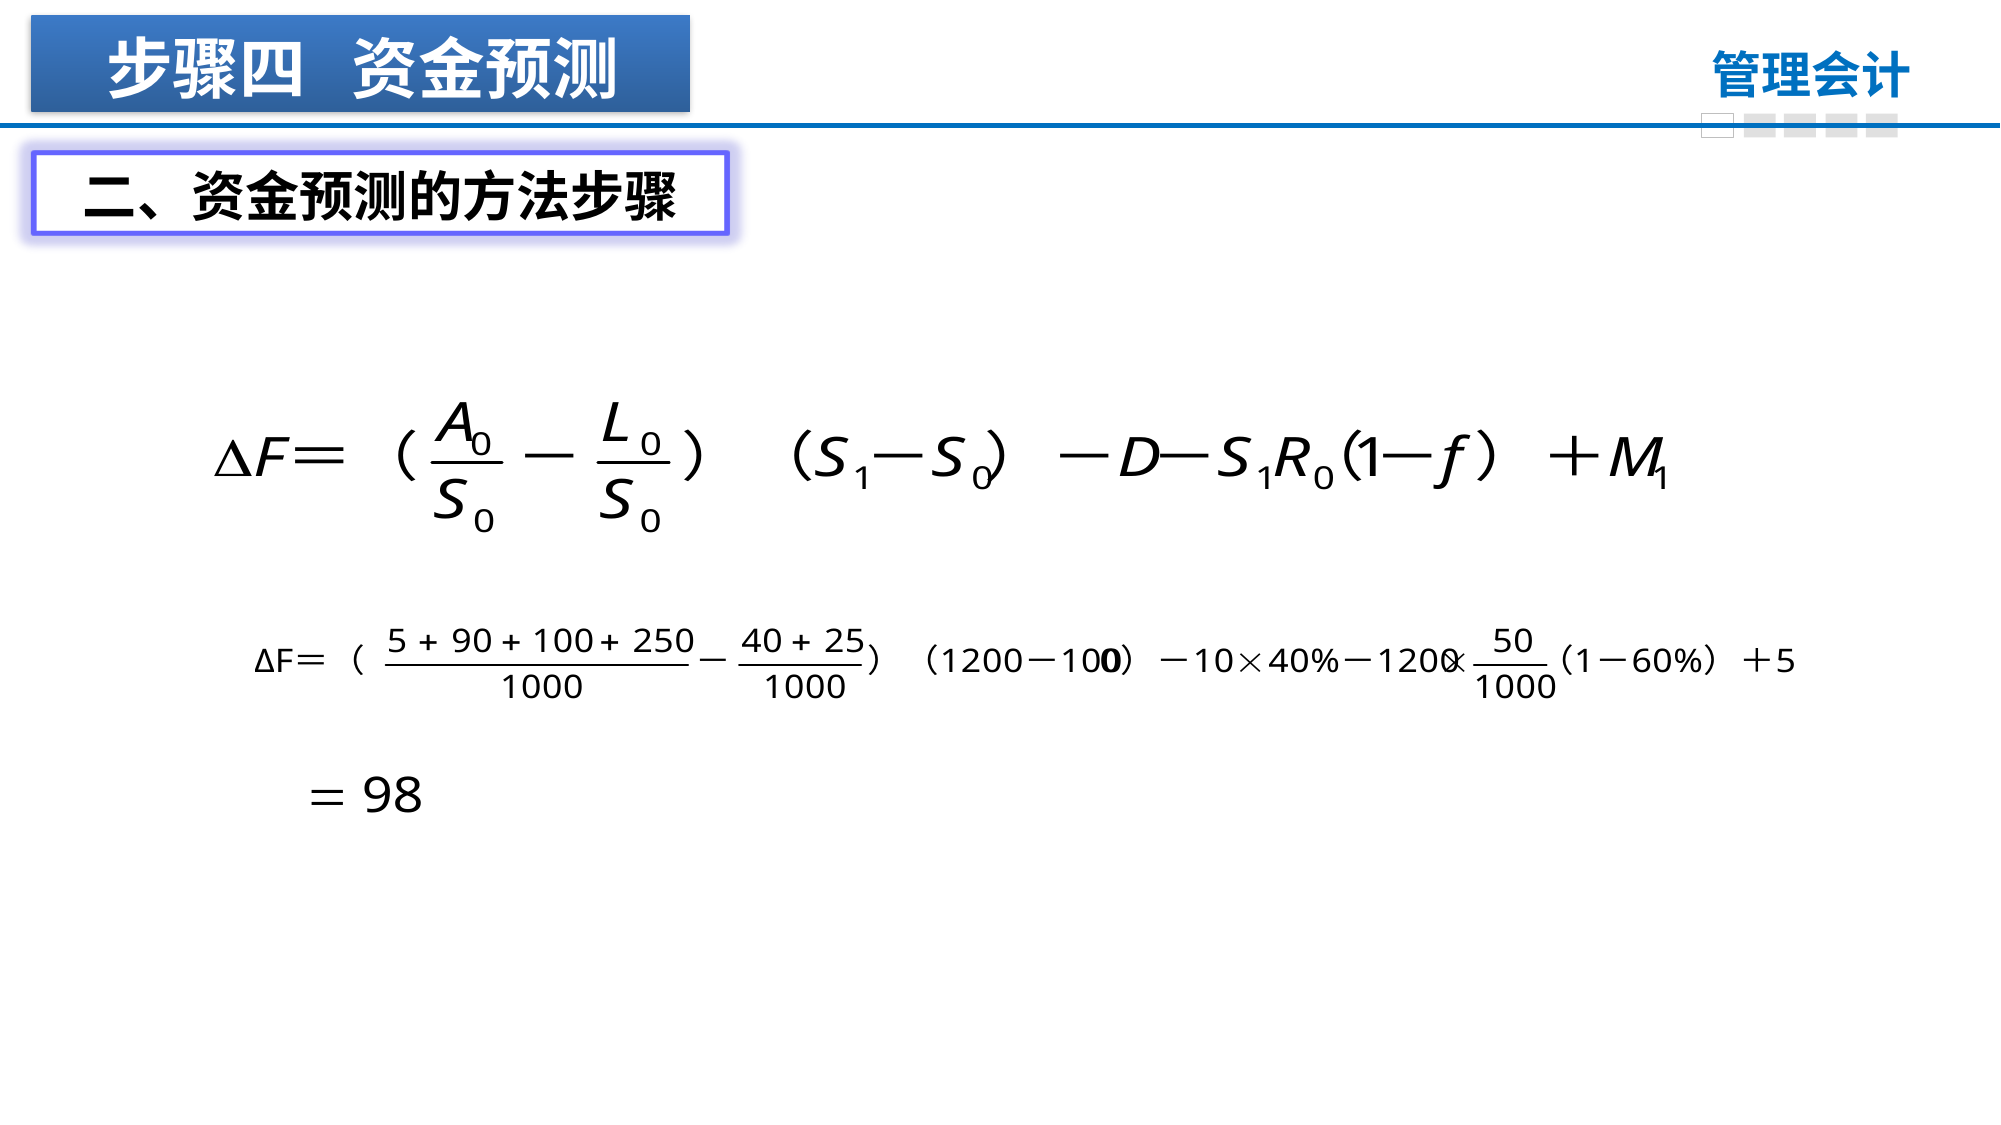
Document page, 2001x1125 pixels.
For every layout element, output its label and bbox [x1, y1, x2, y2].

text_box [2, 125, 759, 261]
text_box [31, 14, 691, 117]
text_box [202, 385, 1682, 545]
text_box [295, 762, 427, 823]
text_box [255, 617, 1798, 706]
